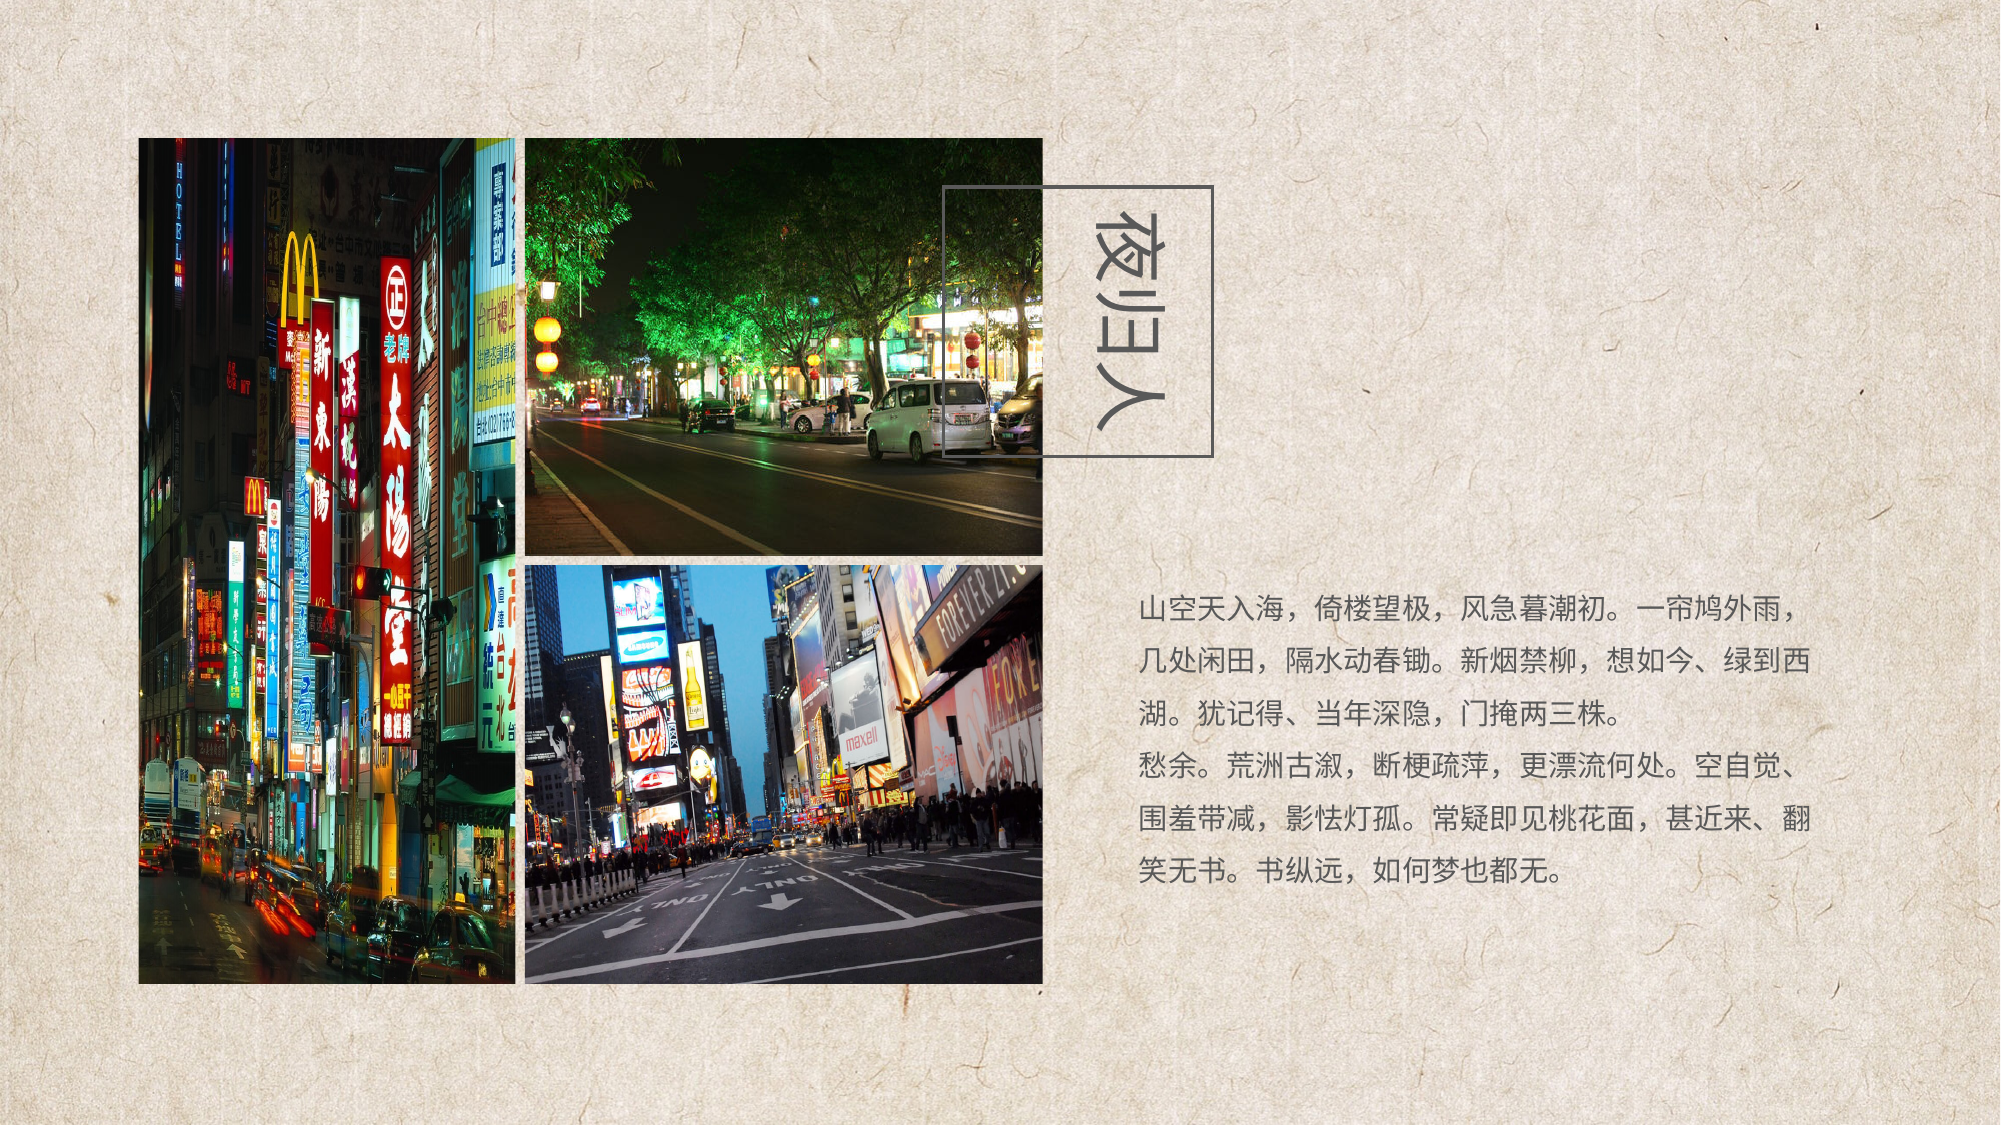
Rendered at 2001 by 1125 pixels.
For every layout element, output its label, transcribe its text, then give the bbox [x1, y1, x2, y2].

text_box 夜归人 [1064, 187, 1186, 457]
text_box [524, 564, 1044, 984]
text_box 山空天入海，倚楼望极，风急暮潮初。一帘鸠外雨，几处闲田，隔水动春锄。新烟禁柳，想如今、绿到西湖。犹记得、当年深隐，门掩两三株。 愁余。荒洲古溆，断梗疏萍，更漂流何处。空自觉、围羞带减，影怯灯孤。常疑即见桃花面，甚近来、翻笑无书。书纵远，如何梦也都无。 [1124, 565, 1833, 895]
text_box [943, 186, 1214, 457]
picture [0, 0, 2001, 1125]
text_box [524, 137, 1044, 557]
text_box [138, 137, 516, 985]
